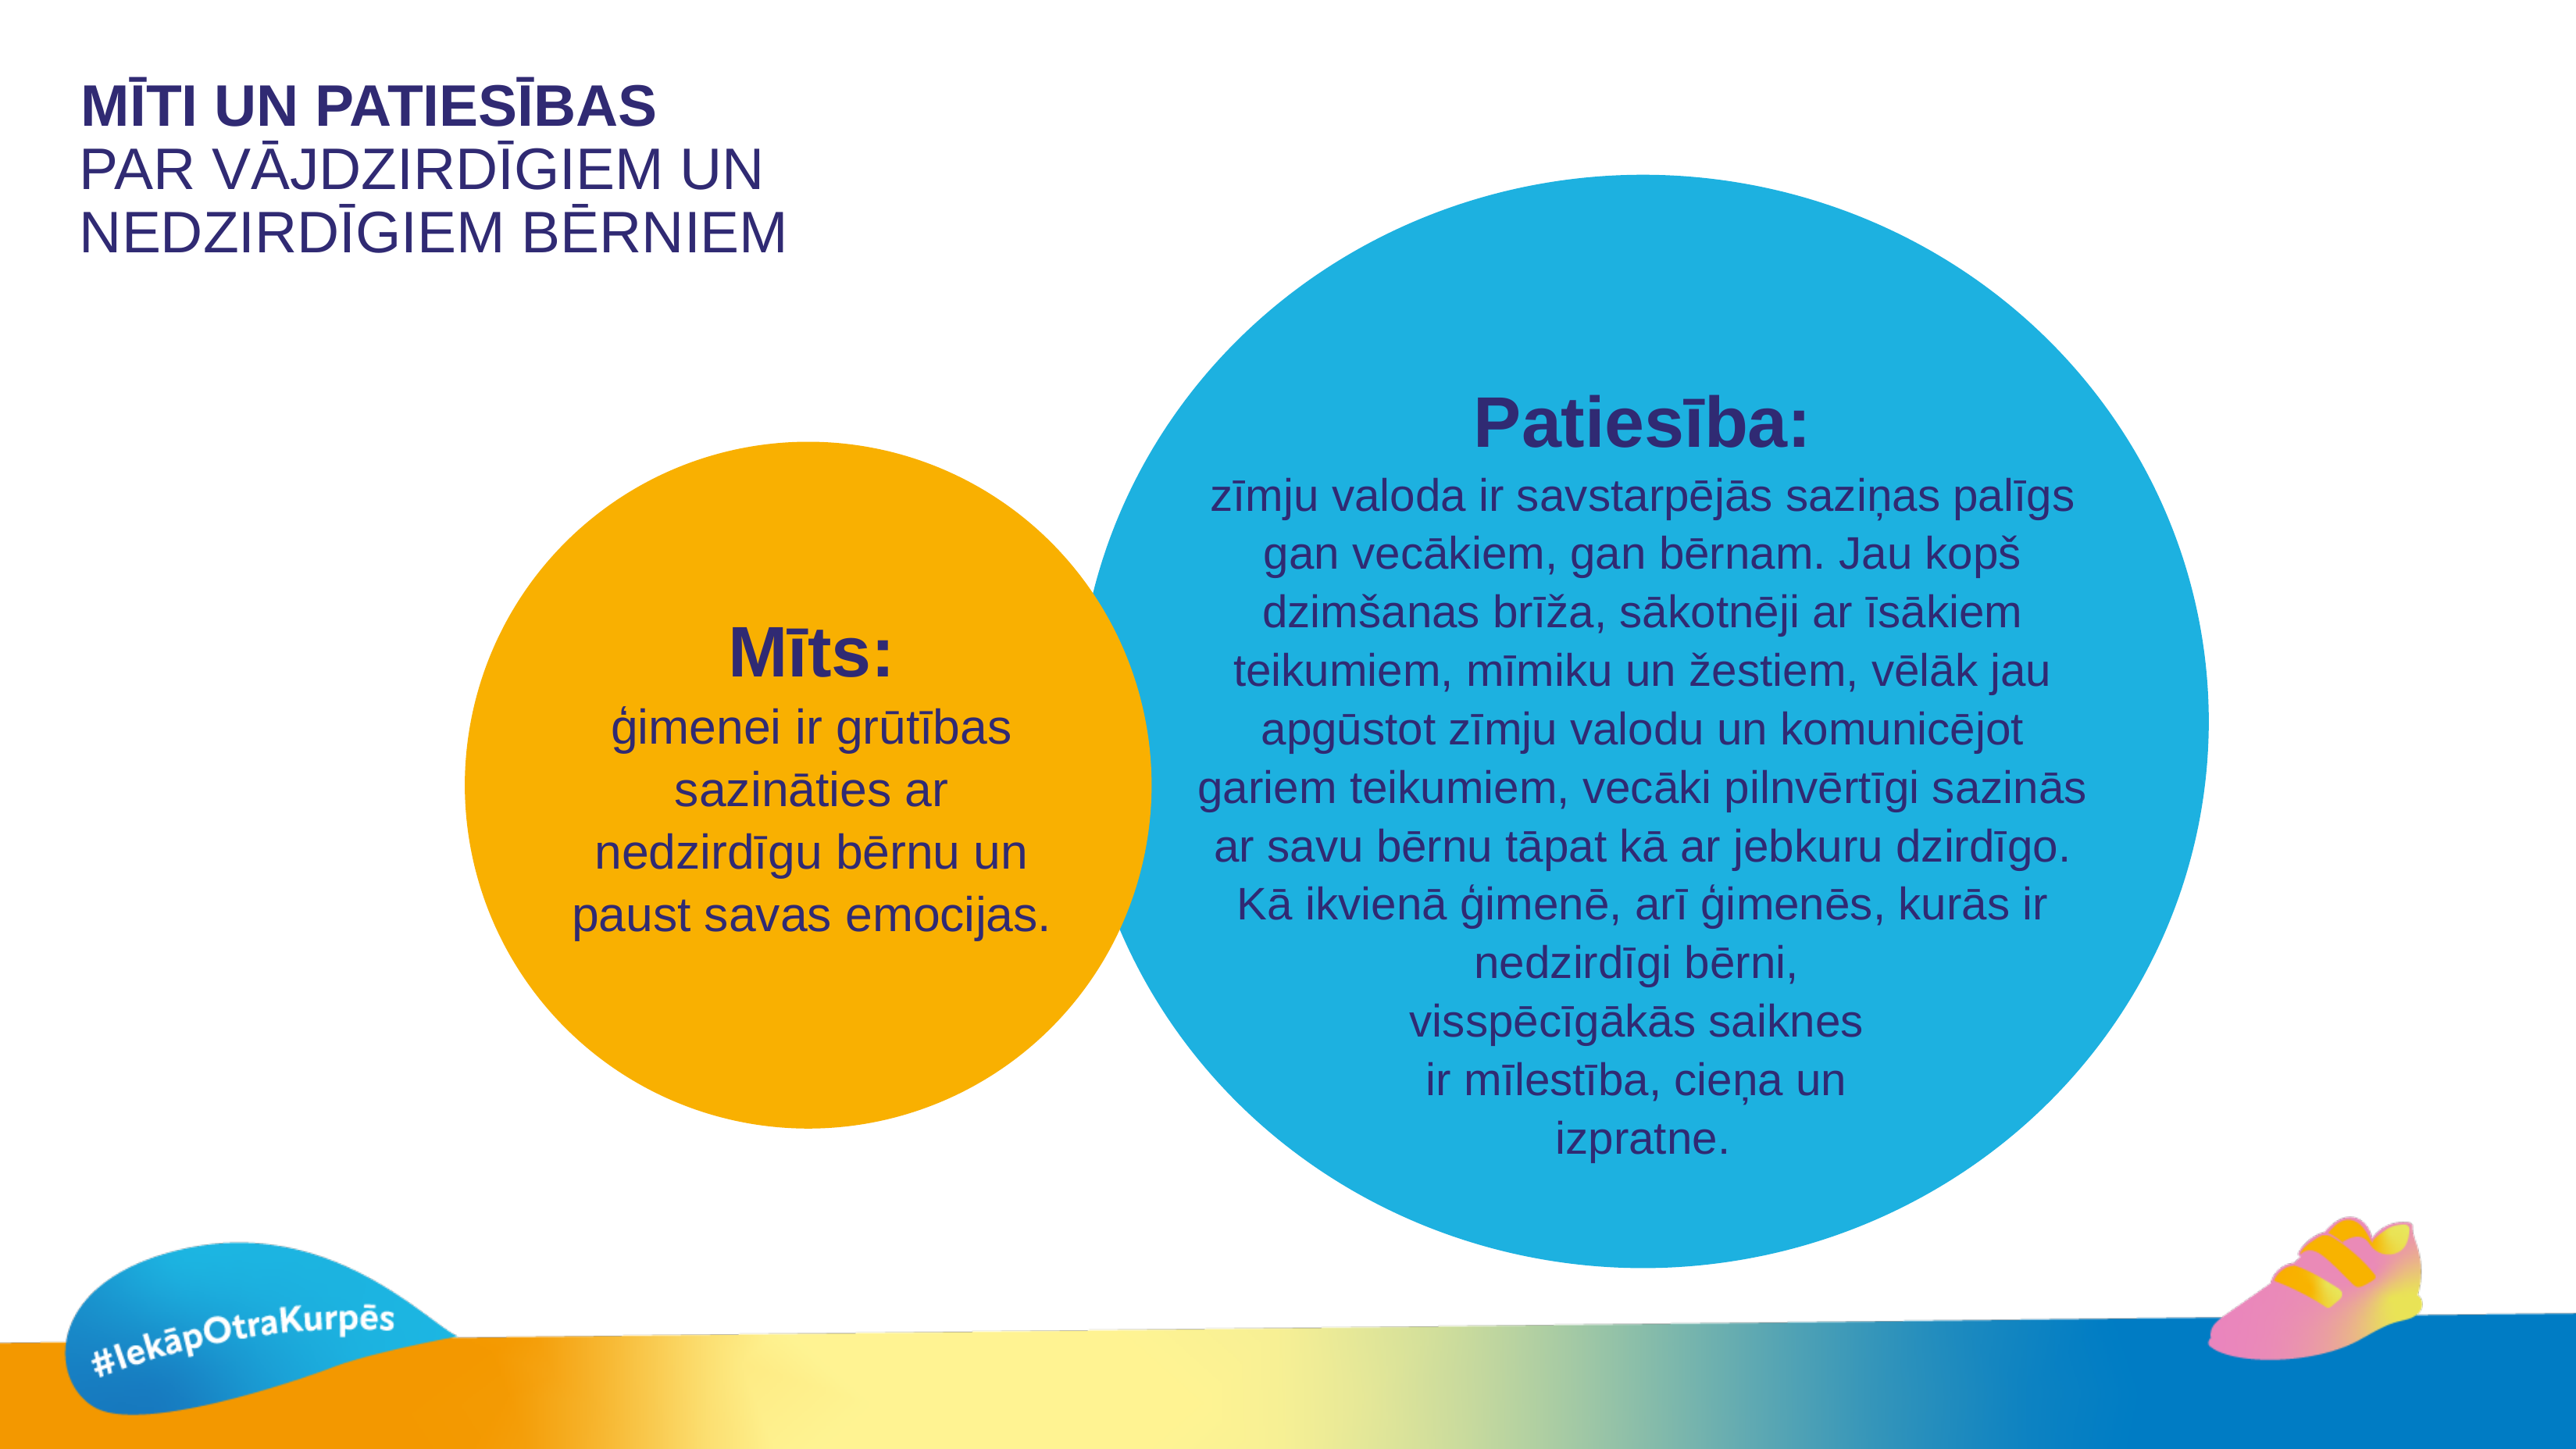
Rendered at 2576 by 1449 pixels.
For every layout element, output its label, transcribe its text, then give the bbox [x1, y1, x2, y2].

title MĪTI UN PATIESĪBAS PAR VĀJDZIRDĪGIEM UN NEDZIRDĪGIEM BĒRNIEM [79, 74, 1208, 274]
text_box [465, 441, 1152, 1129]
text_box [1215, 174, 2071, 363]
text_box Mīts: ģimenei ir grūtības sazināties ar nedzirdīgu bērnu un paust savas emocijas. [558, 593, 1065, 947]
text_box [1093, 408, 1179, 1035]
text_box Patiesība: zīmju valoda ir savstarpējās saziņas palīgs gan vecākiem, gan bērnam. Jau kopš dzimšanas brīža, sākotnēji ar īsākiem teikumiem, mīmiku un žestiem, vēlāk jau apgūstot zīmju valodu un komunicējot gariem teikumiem, vecāki pilnvērtīgi sazinās ar savu bērnu tāpat kā ar jebkuru dzirdīgo. Kā ikvienā ģimenē, arī ģimenēs, kurās ir nedzirdīgi bērni, visspēcīgākās saiknes ir mīlestība, cieņa un izpratne. [1179, 363, 2106, 1142]
picture [0, 1144, 2576, 1449]
text_box [2106, 406, 2209, 1037]
